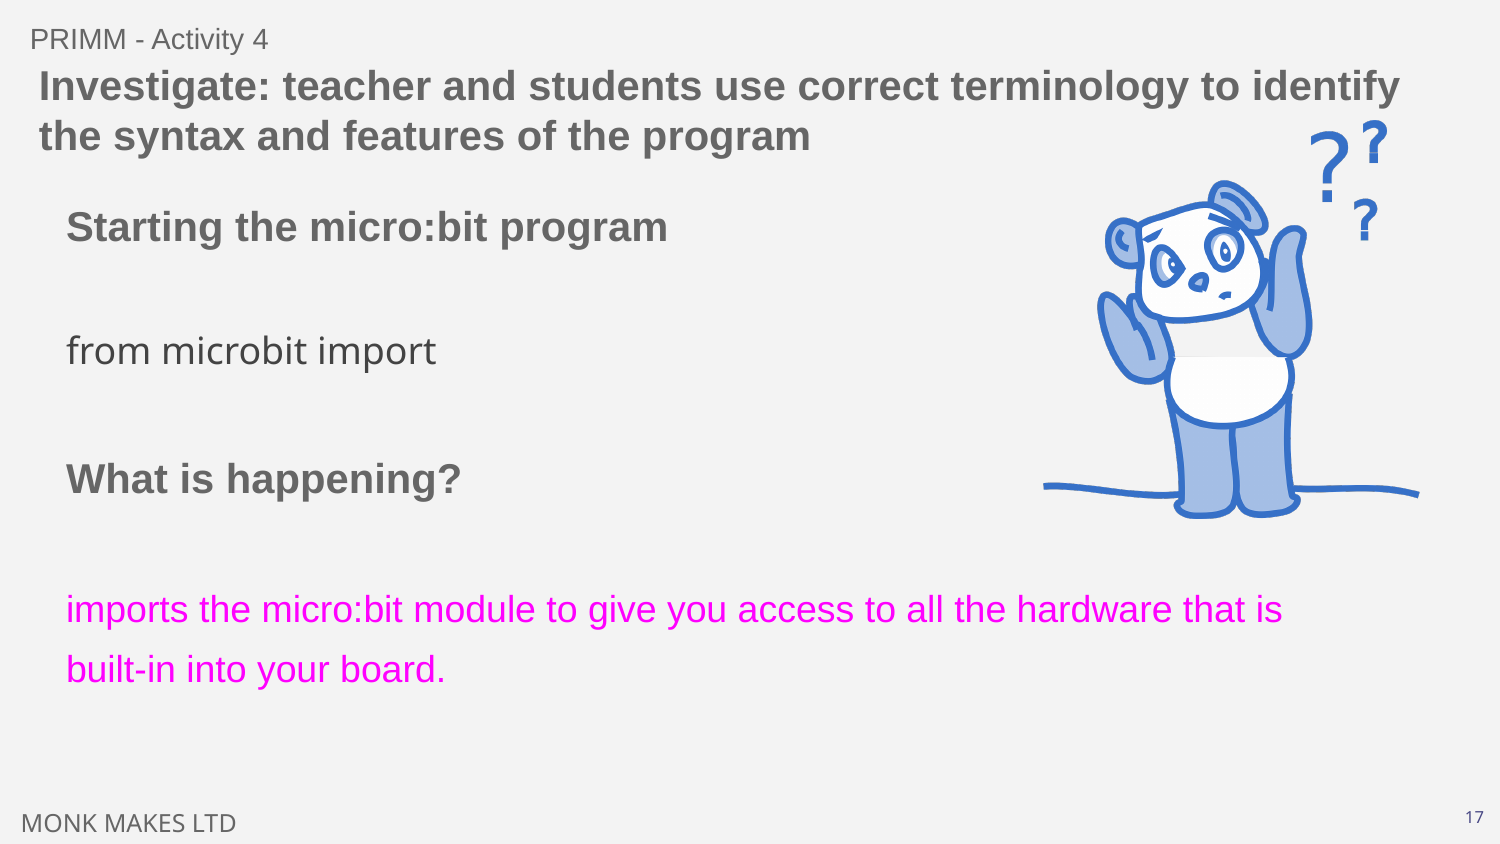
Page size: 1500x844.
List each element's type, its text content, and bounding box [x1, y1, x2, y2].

subtitle PRIMM - Activity 4 [14, 0, 1500, 52]
slide_number ‹#› [1448, 792, 1500, 844]
title Investigate: teacher and students use correct terminology to identify the syntax and features of the program [24, 52, 1422, 167]
picture [1039, 120, 1423, 520]
text_box Starting the micro:bit program from microbit import What is happening? imports the micro:bit module to give you access to all the hardware that is built-in into your board. [51, 166, 1316, 793]
